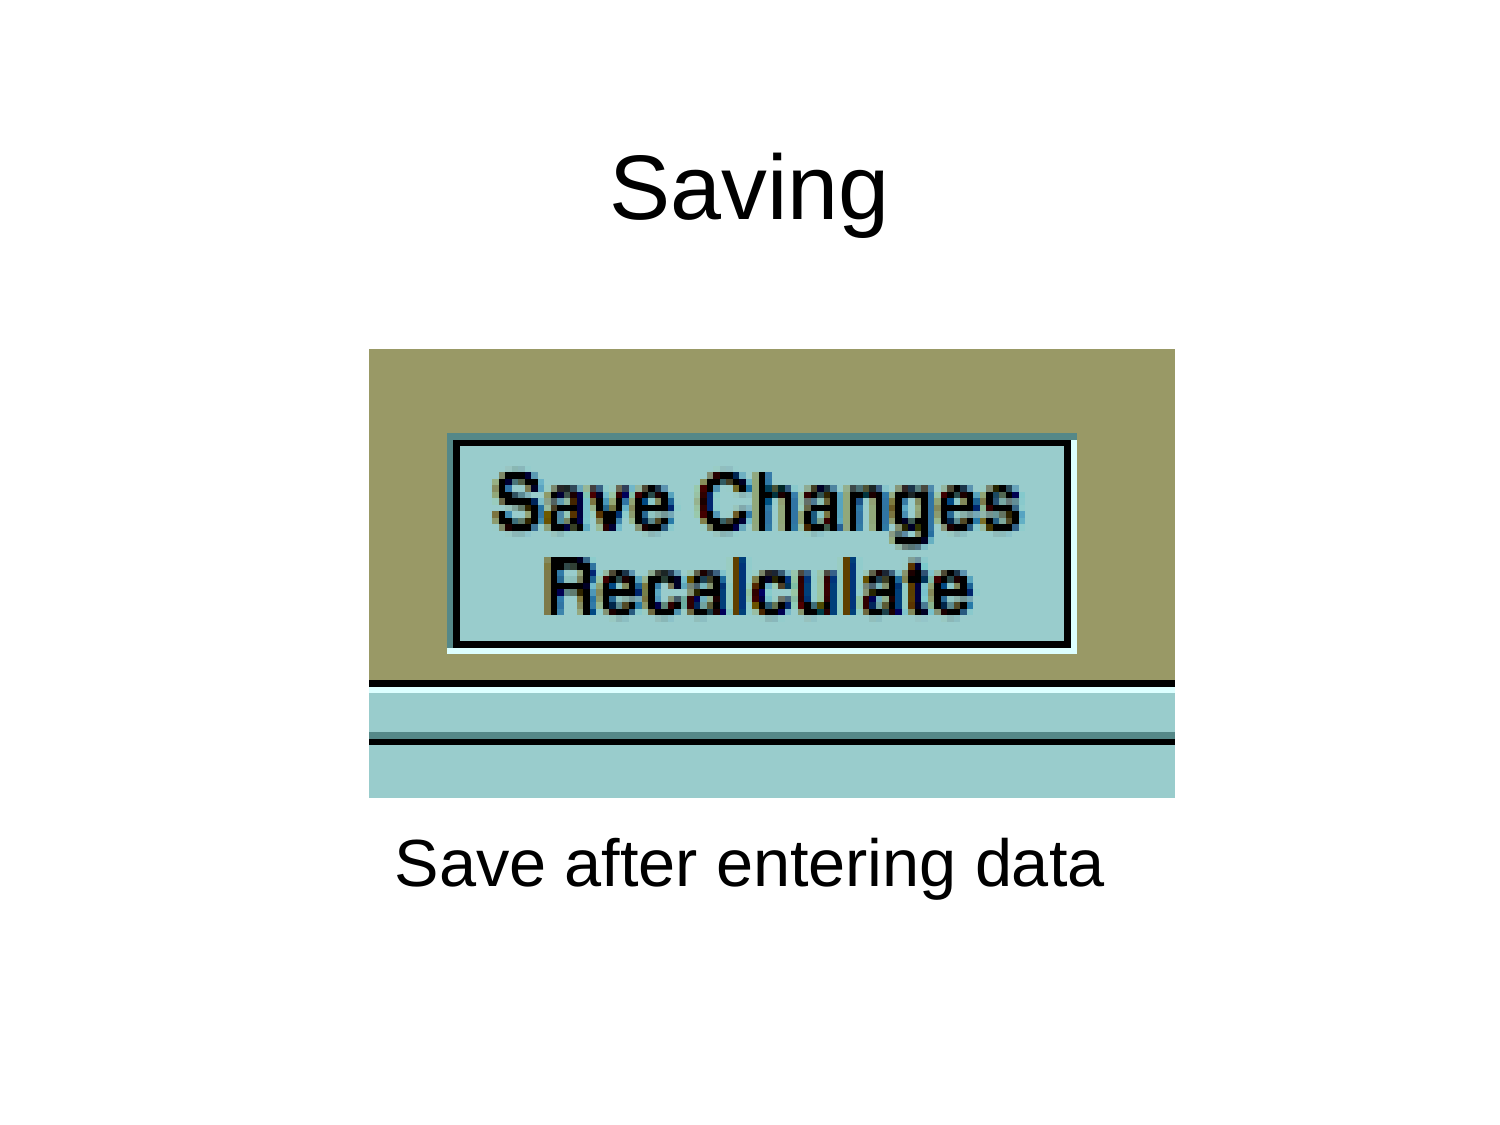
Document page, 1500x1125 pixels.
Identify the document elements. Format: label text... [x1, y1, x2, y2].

subtitle Save after entering data [224, 812, 1276, 926]
picture [369, 349, 1176, 799]
title Saving [112, 62, 1388, 304]
